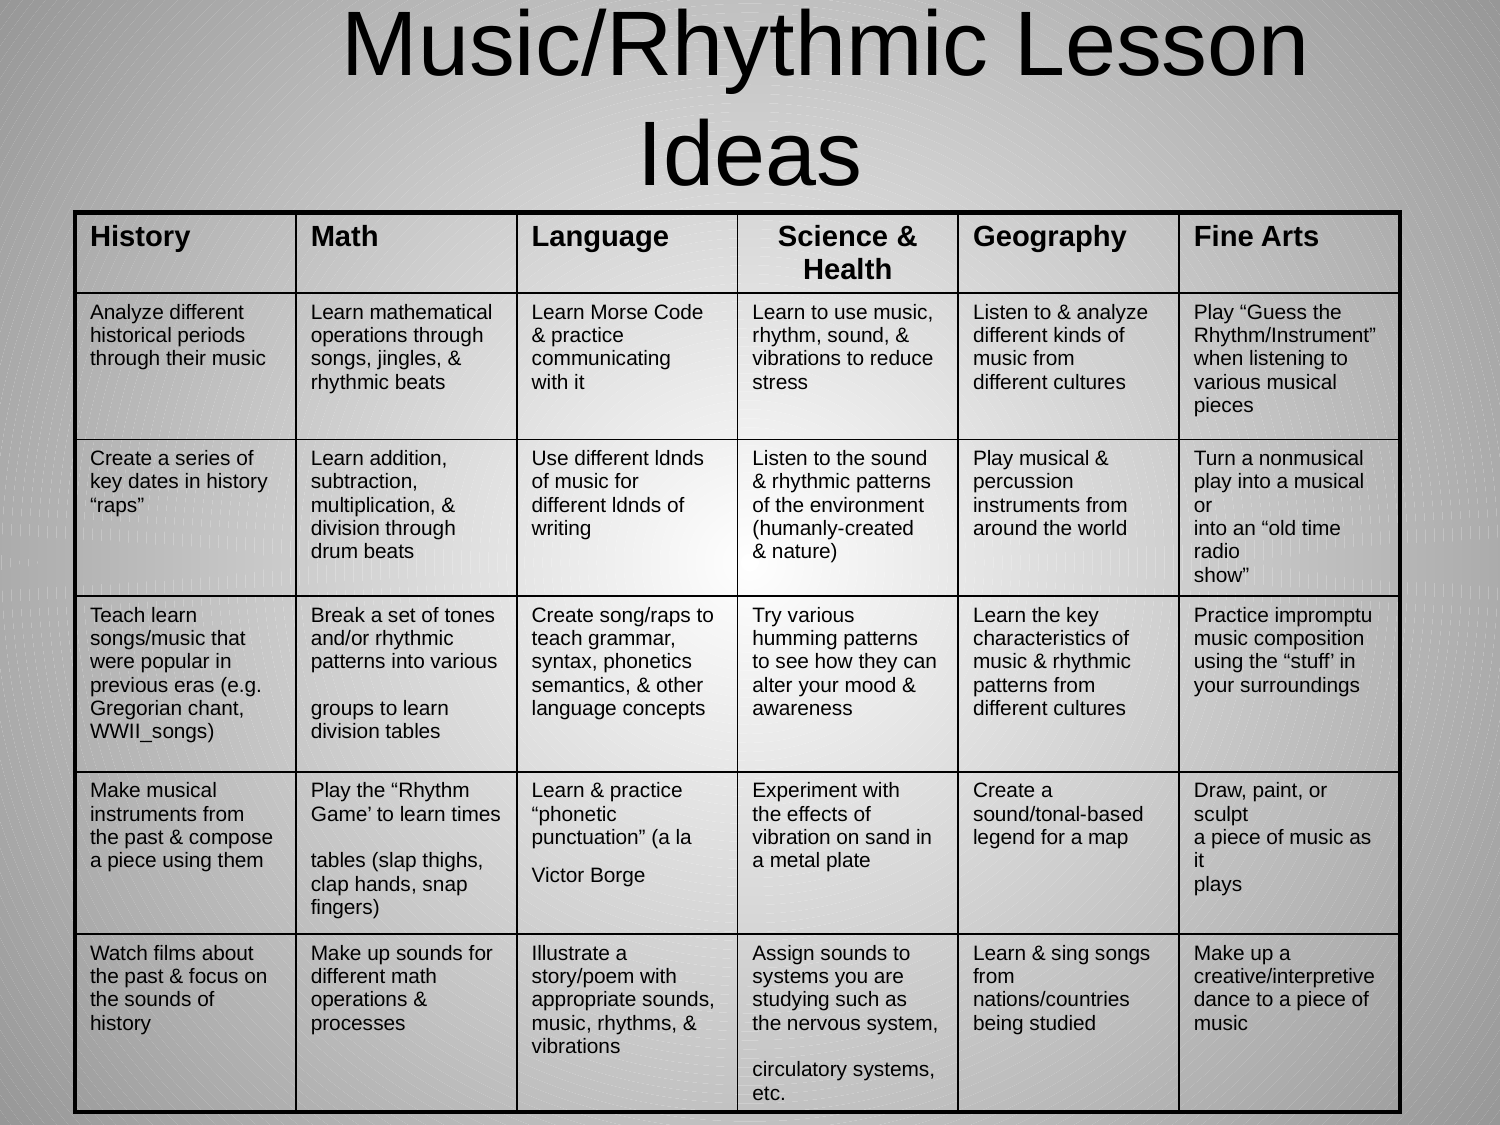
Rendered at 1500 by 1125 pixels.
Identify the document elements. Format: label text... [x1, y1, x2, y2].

table_cell Make up sounds for different math operations & processes [297, 935, 516, 1110]
table_cell Make musical instruments from the past & compose a piece using them [77, 773, 295, 933]
table_header Geography [959, 215, 1178, 292]
table_cell Teach learn songs/music that were popular in previous eras (e.g. Gregorian chant, WWII_songs) [77, 597, 295, 771]
table_cell Create a sound/tonal-based legend for a map [959, 773, 1178, 933]
table_cell Assign sounds to systems you are studying such as the nervous system, circulatory systems, etc. [738, 935, 957, 1110]
table_cell Watch films about the past & focus on the sounds of history [77, 935, 295, 1110]
table_cell Learn the key characteristics of music & rhythmic patterns from different cultures [959, 597, 1178, 771]
table_cell Analyze different historical periods through their music [77, 294, 295, 439]
table_cell Make up a creative/interpretive dance to a piece of music [1180, 935, 1398, 1110]
table_header Language [518, 215, 737, 292]
title Music/Rhythmic Lesson Ideas [74, 0, 1426, 188]
table_cell Listen to & analyze different kinds of music from different cultures [959, 294, 1178, 439]
table_cell Listen to the sound & rhythmic patterns of the environment (humanly-created & nature) [738, 440, 957, 595]
table_cell Use different ldnds of music for different ldnds of writing [518, 440, 737, 595]
table_header Math [297, 215, 516, 292]
table_cell Learn & practice “phonetic punctuation” (a la Victor Borge [518, 773, 737, 933]
table_cell Play musical & percussion instruments from around the world [959, 440, 1178, 595]
table_cell Learn Morse Code & practice communicating with it [518, 294, 737, 439]
table_cell Play the “Rhythm Game’ to learn times tables (slap thighs, clap hands, snap fingers) [297, 773, 516, 933]
table_cell Try various humming patterns to see how they can alter your mood & awareness [738, 597, 957, 771]
table_cell Illustrate a story/poem with appropriate sounds, music, rhythms, & vibrations [518, 935, 737, 1110]
table_cell Play “Guess the Rhythm/Instrument” when listening to various musical pieces [1180, 294, 1398, 439]
table_header Fine Arts [1180, 215, 1398, 292]
table_cell Learn addition, subtraction, multiplication, & division through drum beats [297, 440, 516, 595]
table_cell Break a set of tones and/or rhythmic patterns into various groups to learn division tables [297, 597, 516, 771]
table_header Science & Health [738, 215, 957, 292]
table_cell Learn & sing songs from nations/countries being studied [959, 935, 1178, 1110]
table_cell Draw, paint, or sculpt a piece of music as it plays [1180, 773, 1398, 933]
table_cell Learn to use music, rhythm, sound, & vibrations to reduce stress [738, 294, 957, 439]
table_cell Practice impromptu music composition using the “stuff’ in your surroundings [1180, 597, 1398, 771]
table_cell Learn mathematical operations through songs, jingles, & rhythmic beats [297, 294, 516, 439]
table_cell Turn a nonmusical play into a musical or into an “old time radio show” [1180, 440, 1398, 595]
table_cell Create song/raps to teach grammar, syntax, phonetics semantics, & other language concepts [518, 597, 737, 771]
table_header History [77, 215, 295, 292]
table_cell Create a series of key dates in history “raps” [77, 440, 295, 595]
table_cell Experiment with the effects of vibration on sand in a metal plate [738, 773, 957, 933]
